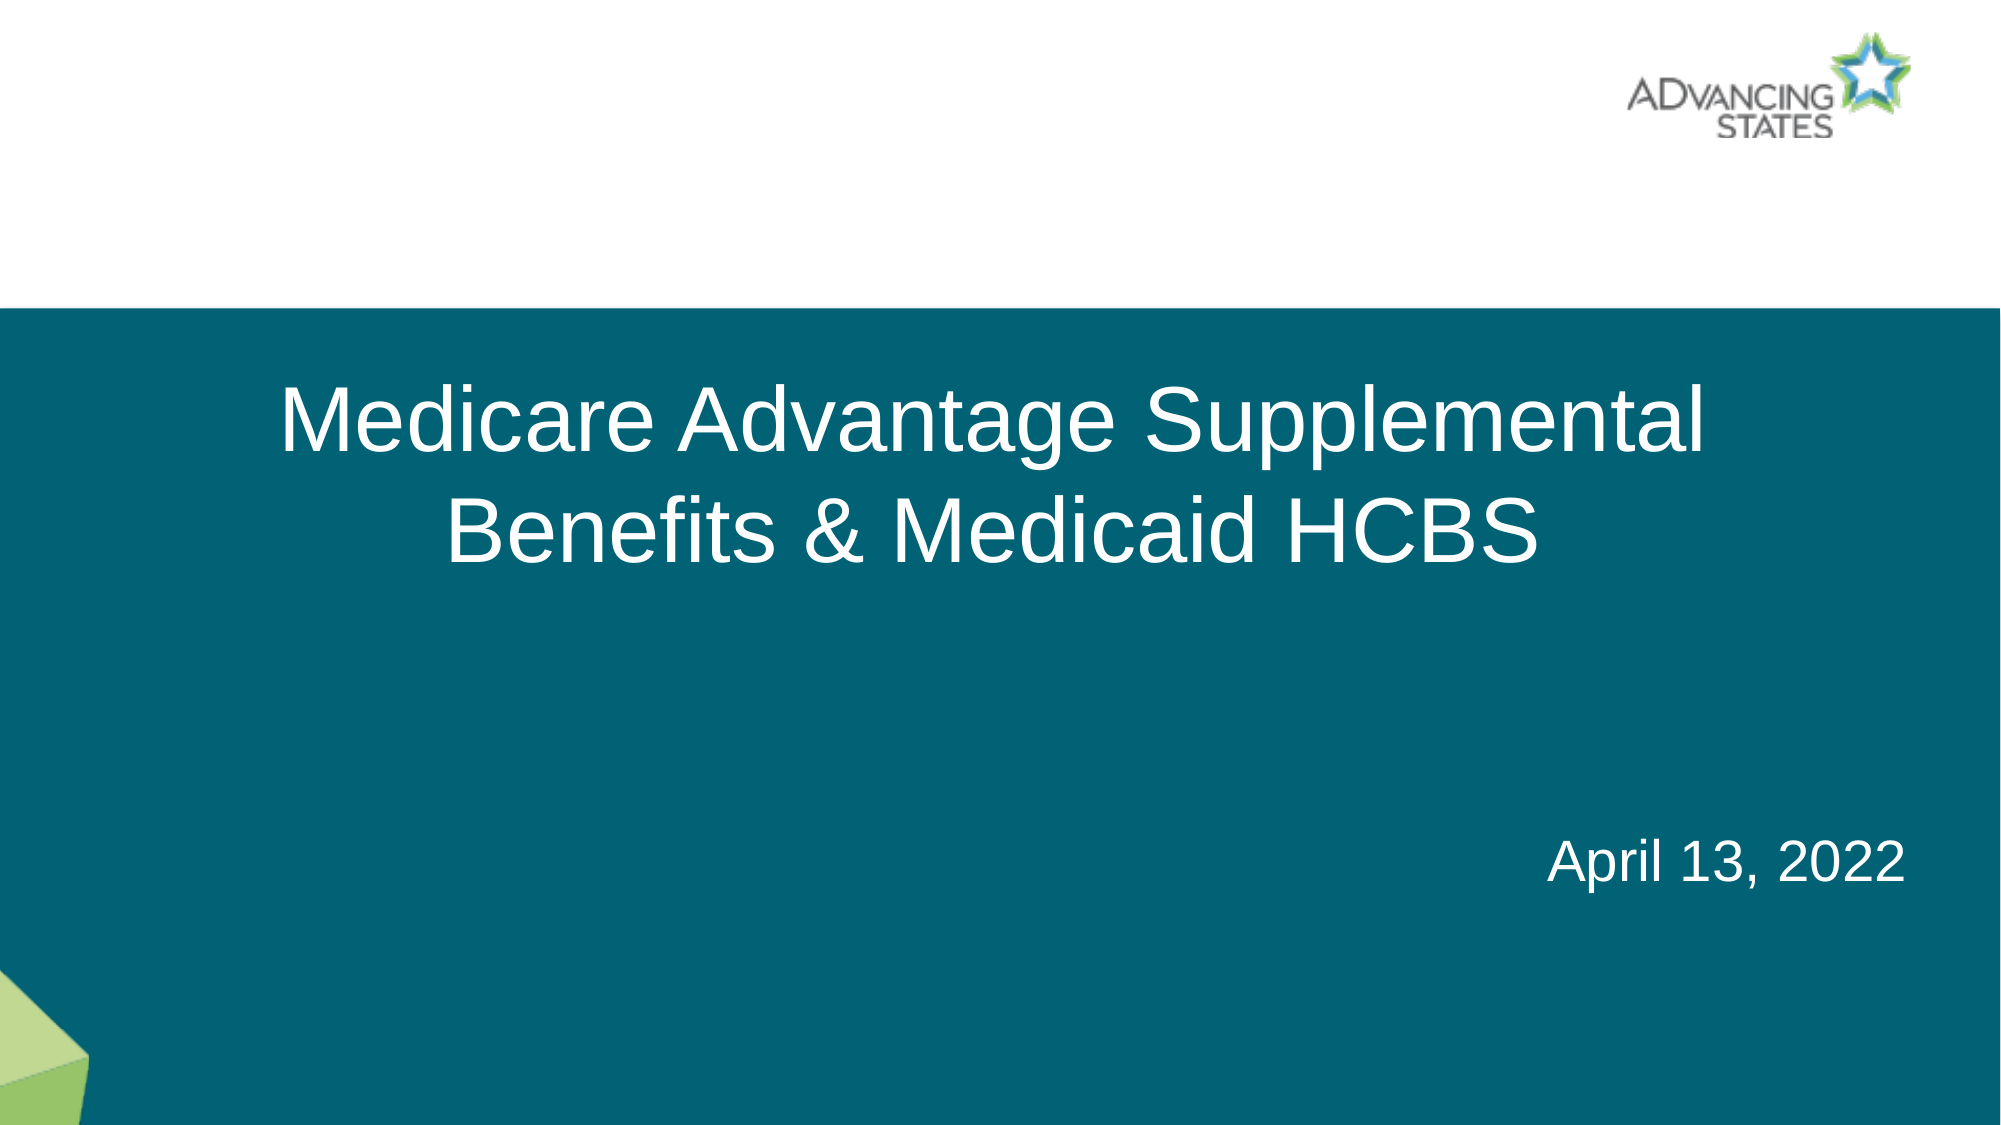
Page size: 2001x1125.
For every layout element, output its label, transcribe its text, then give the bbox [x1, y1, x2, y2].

subtitle April 13, 2022 [522, 815, 1923, 1103]
title Medicare Advantage Supplemental Benefits & Medicaid HCBS [150, 349, 1837, 591]
